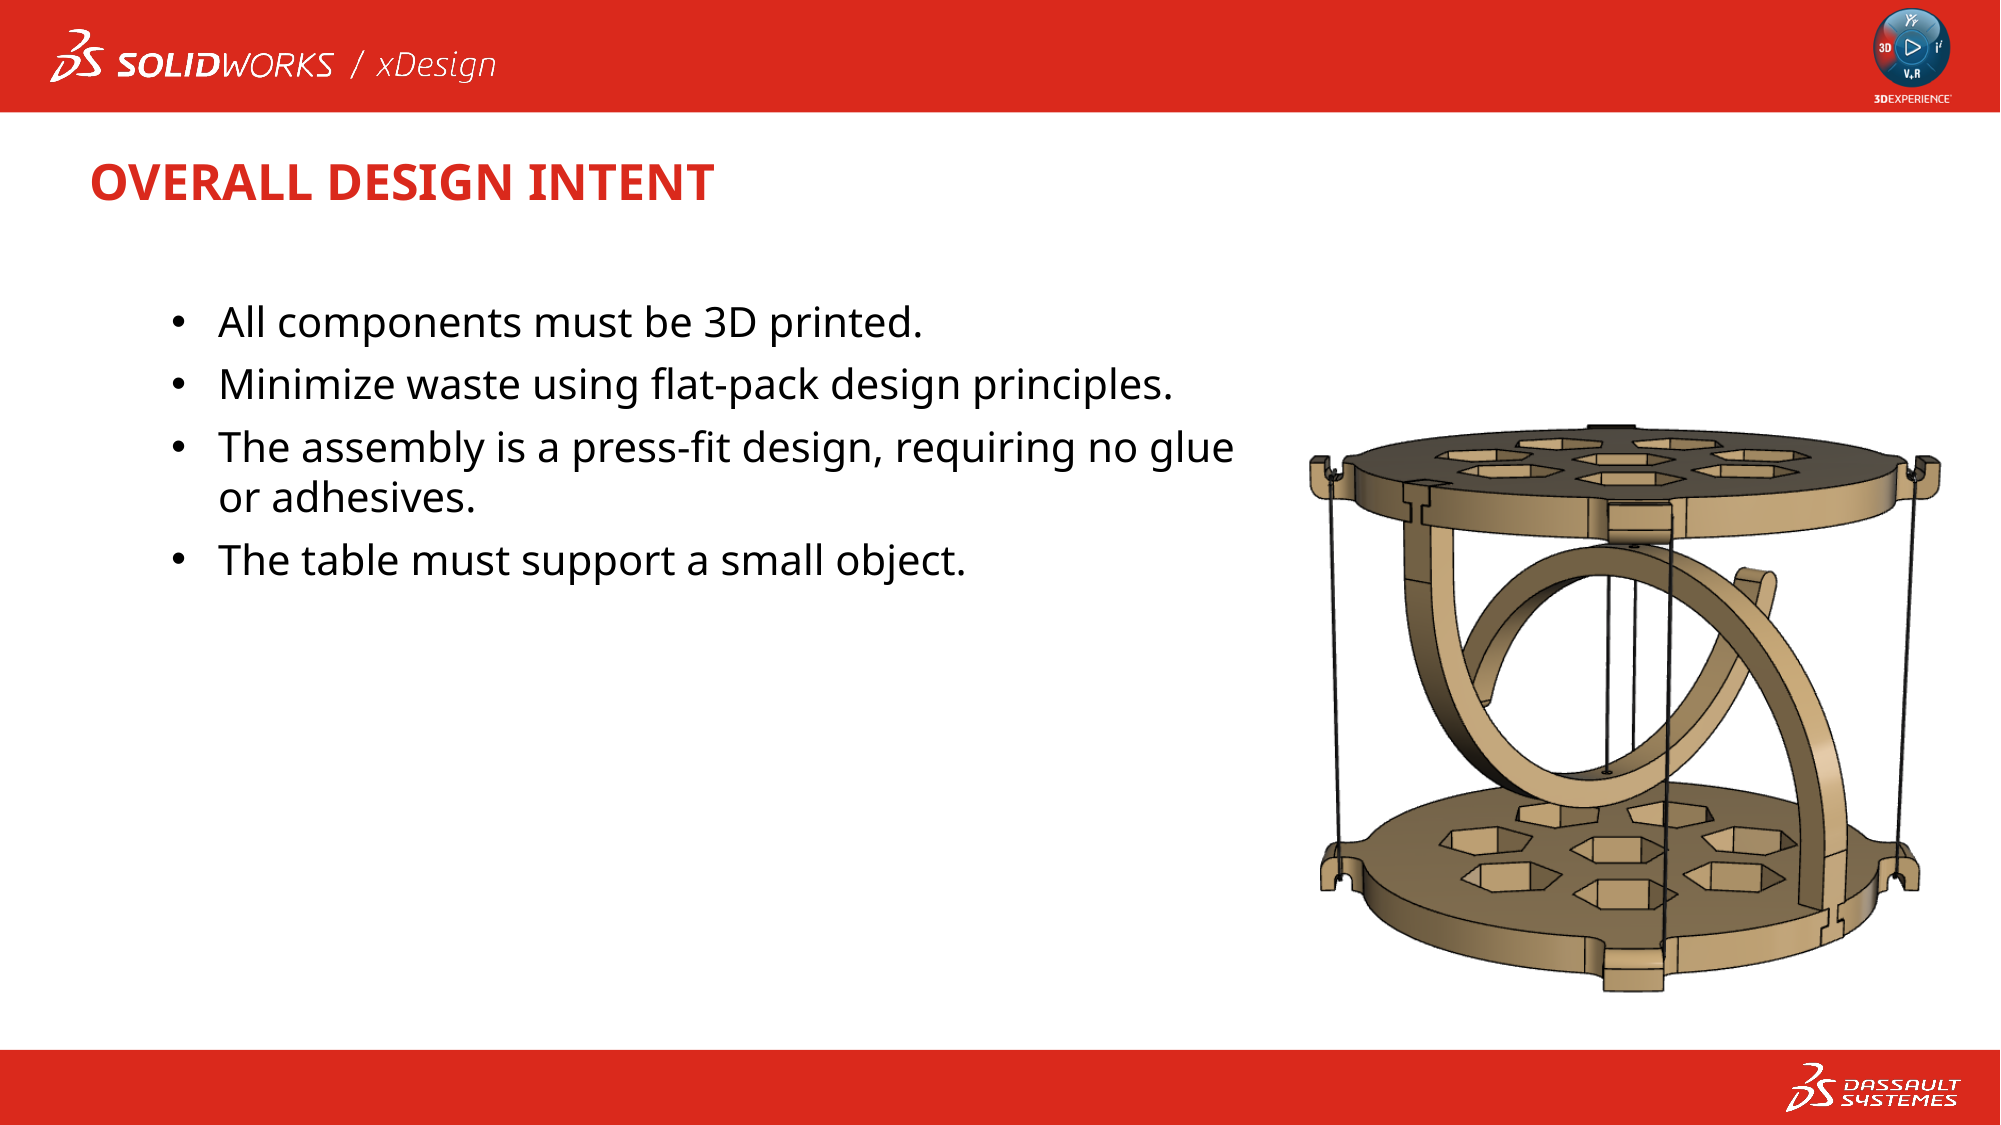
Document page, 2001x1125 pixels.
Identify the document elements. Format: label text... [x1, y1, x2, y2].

picture [50, 29, 495, 83]
list All components must be 3D printed. Minimize waste using flat-pack design principles. The assembly is a press-fit design, requiring no glue or adhesives. The table must support a small object. [156, 288, 1293, 709]
picture [1782, 1058, 1964, 1116]
text_box OVERALL DESIGN INTENT [74, 149, 958, 221]
picture [1870, 6, 1953, 106]
picture [1302, 417, 1947, 1000]
